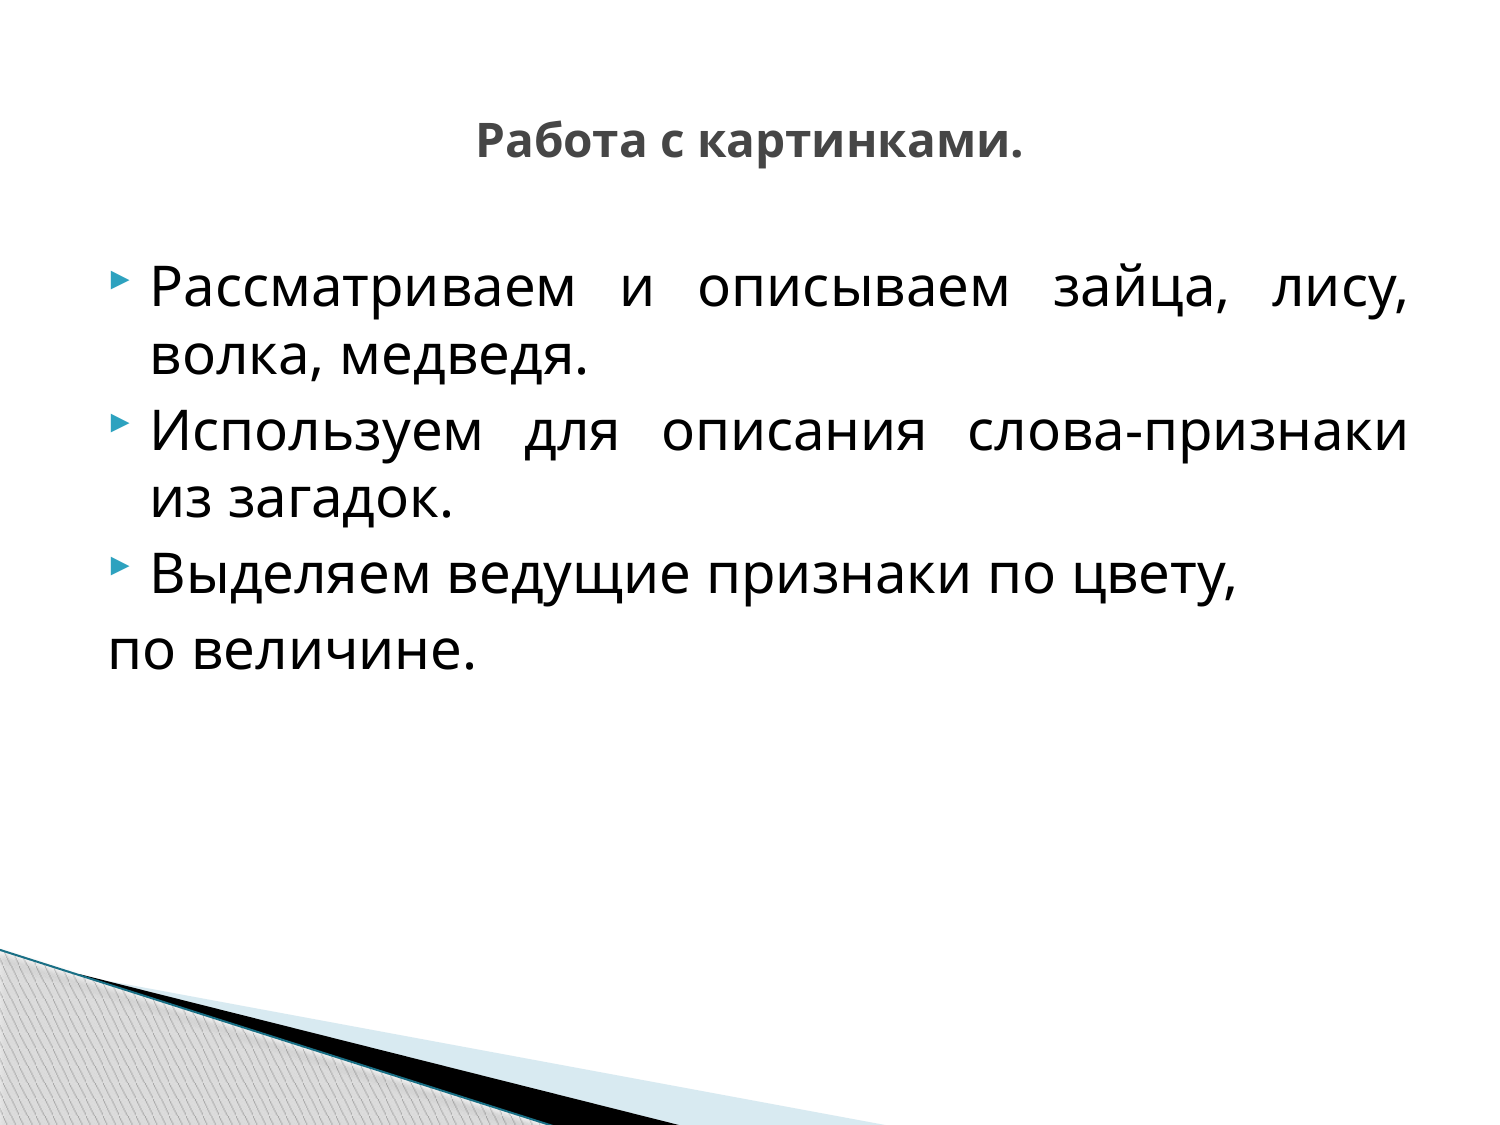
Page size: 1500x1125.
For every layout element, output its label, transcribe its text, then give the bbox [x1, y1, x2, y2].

title Работа с картинками. [75, 45, 1425, 233]
list Рассматриваем и описываем зайца, лису, волка, медведя. Используем для описания слова-признаки из загадок. Выделяем ведущие признаки по цвету, по величине. [75, 243, 1425, 986]
